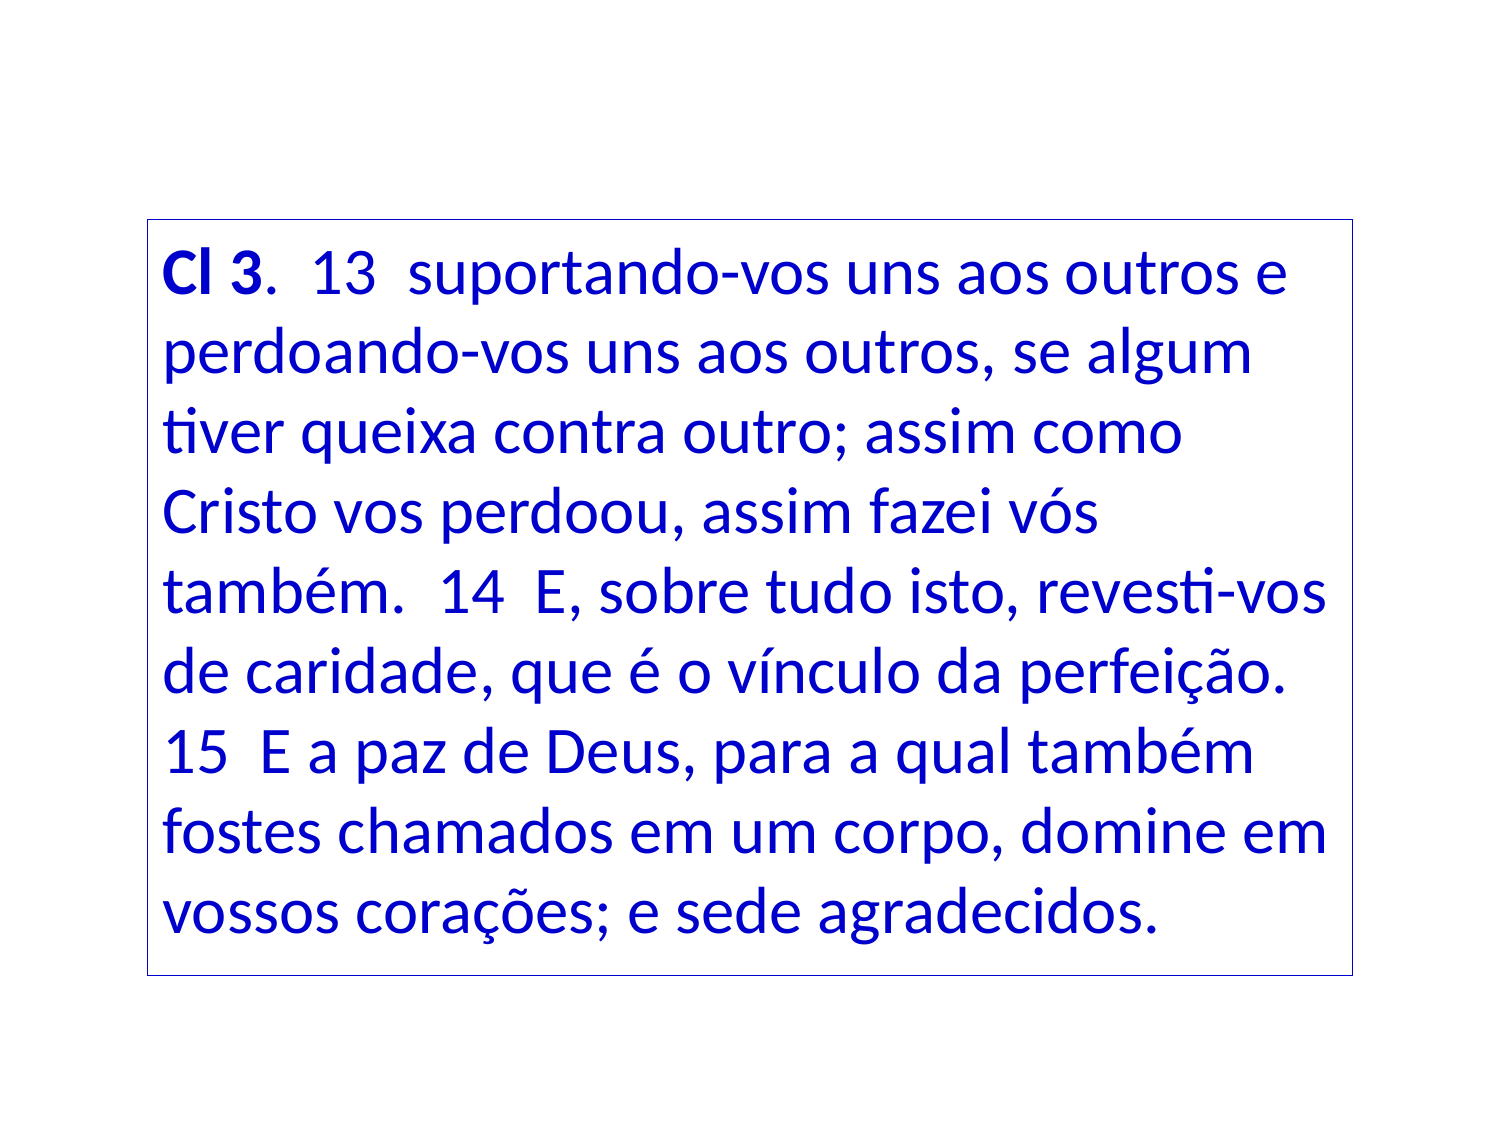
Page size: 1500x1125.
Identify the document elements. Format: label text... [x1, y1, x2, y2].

list Cl 3. 13 suportando-vos uns aos outros e perdoando-vos uns aos outros, se algum tiver queixa contra outro; assim como Cristo vos perdoou, assim fazei vós também. 14 E, sobre tudo isto, revesti-vos de caridade, que é o vínculo da perfeição. 15 E a paz de Deus, para a qual também fostes chamados em um corpo, domine em vossos corações; e sede agradecidos. [147, 219, 1353, 976]
